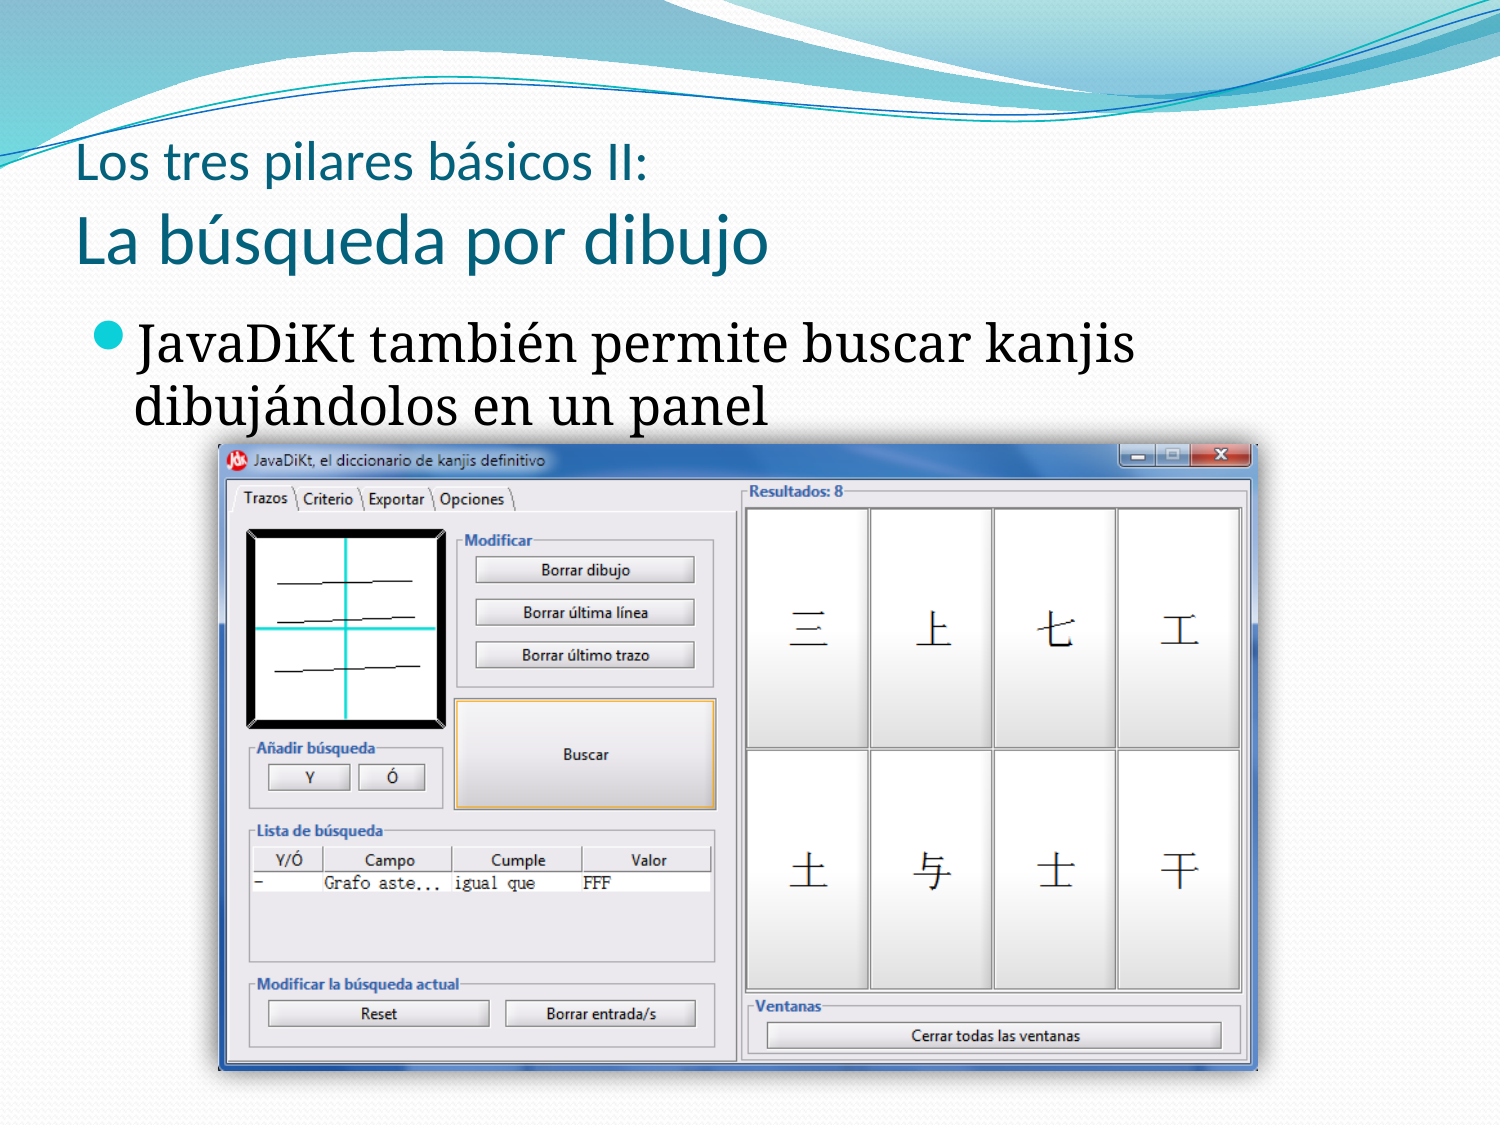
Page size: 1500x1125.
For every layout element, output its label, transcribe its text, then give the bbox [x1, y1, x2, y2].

list JavaDiKt también permite buscar kanjis dibujándolos en un panel [75, 302, 1425, 445]
picture [218, 444, 1259, 1071]
title Los tres pilares básicos II: La búsqueda por dibujo [75, 115, 1425, 279]
